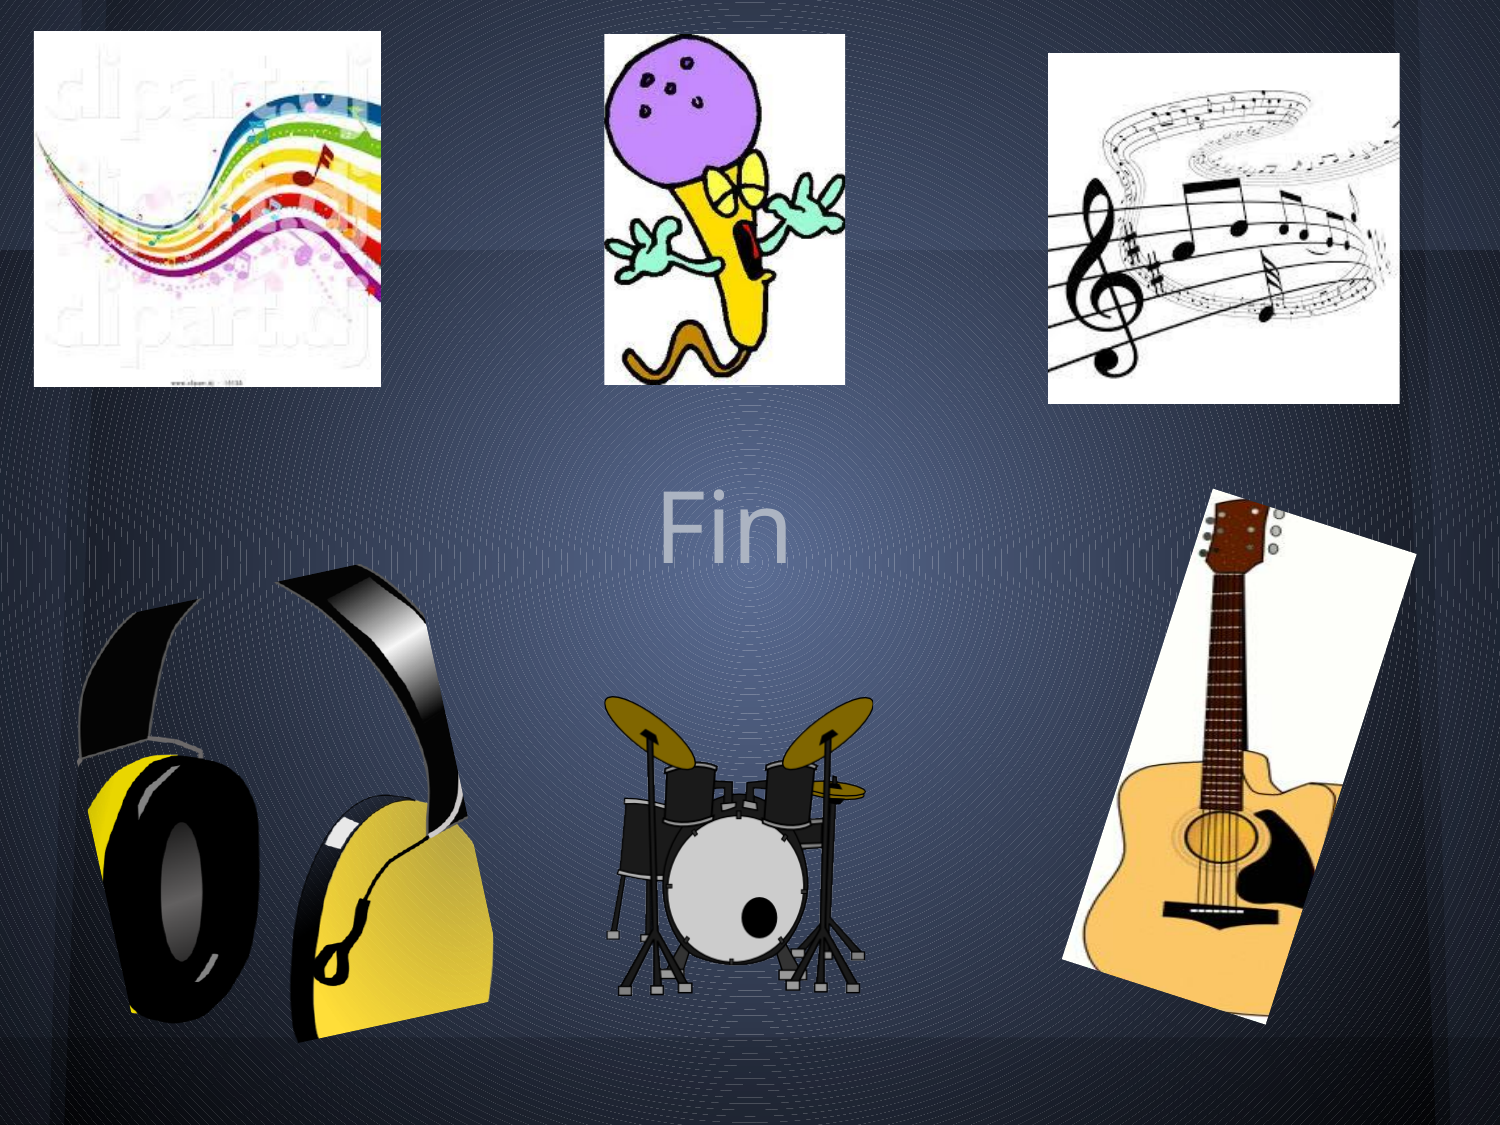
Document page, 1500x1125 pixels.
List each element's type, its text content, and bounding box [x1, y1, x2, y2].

text_box [604, 34, 846, 385]
list Fin [49, 448, 1400, 563]
text_box [1048, 53, 1400, 404]
text_box [33, 31, 381, 387]
text_box [604, 696, 874, 996]
text_box [1061, 488, 1417, 1025]
text_box [48, 552, 507, 1077]
